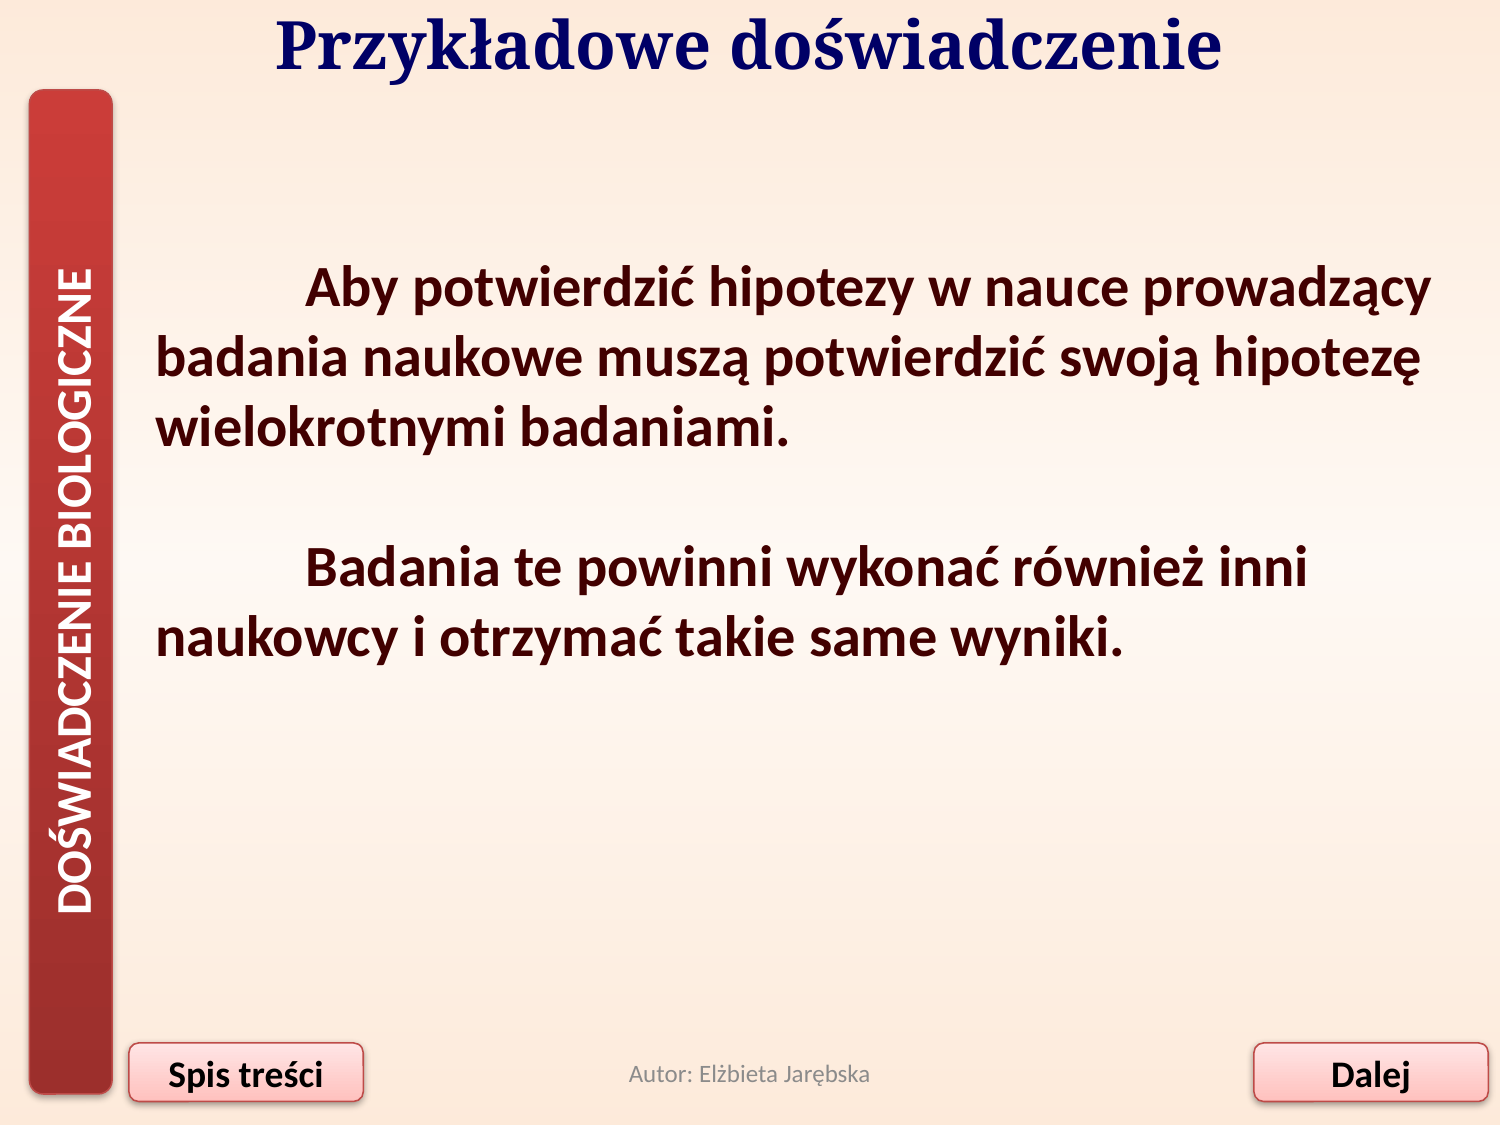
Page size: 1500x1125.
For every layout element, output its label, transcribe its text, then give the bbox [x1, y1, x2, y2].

text_box Dalej [1253, 1042, 1490, 1103]
footer Autor: Elżbieta Jarębska [512, 1042, 988, 1103]
text_box DOŚWIADCZENIE BIOLOGICZNE [28, 89, 113, 1095]
text_box Przykładowe doświadczenie [64, 0, 1436, 91]
text_box Aby potwierdzić hipotezy w nauce prowadzący badania naukowe muszą potwierdzić swoją hipotezę wielokrotnymi badaniami. Badania te powinni wykonać również inni naukowcy i otrzymać takie same wyniki. [140, 240, 1489, 675]
text_box Spis treści [128, 1042, 365, 1103]
